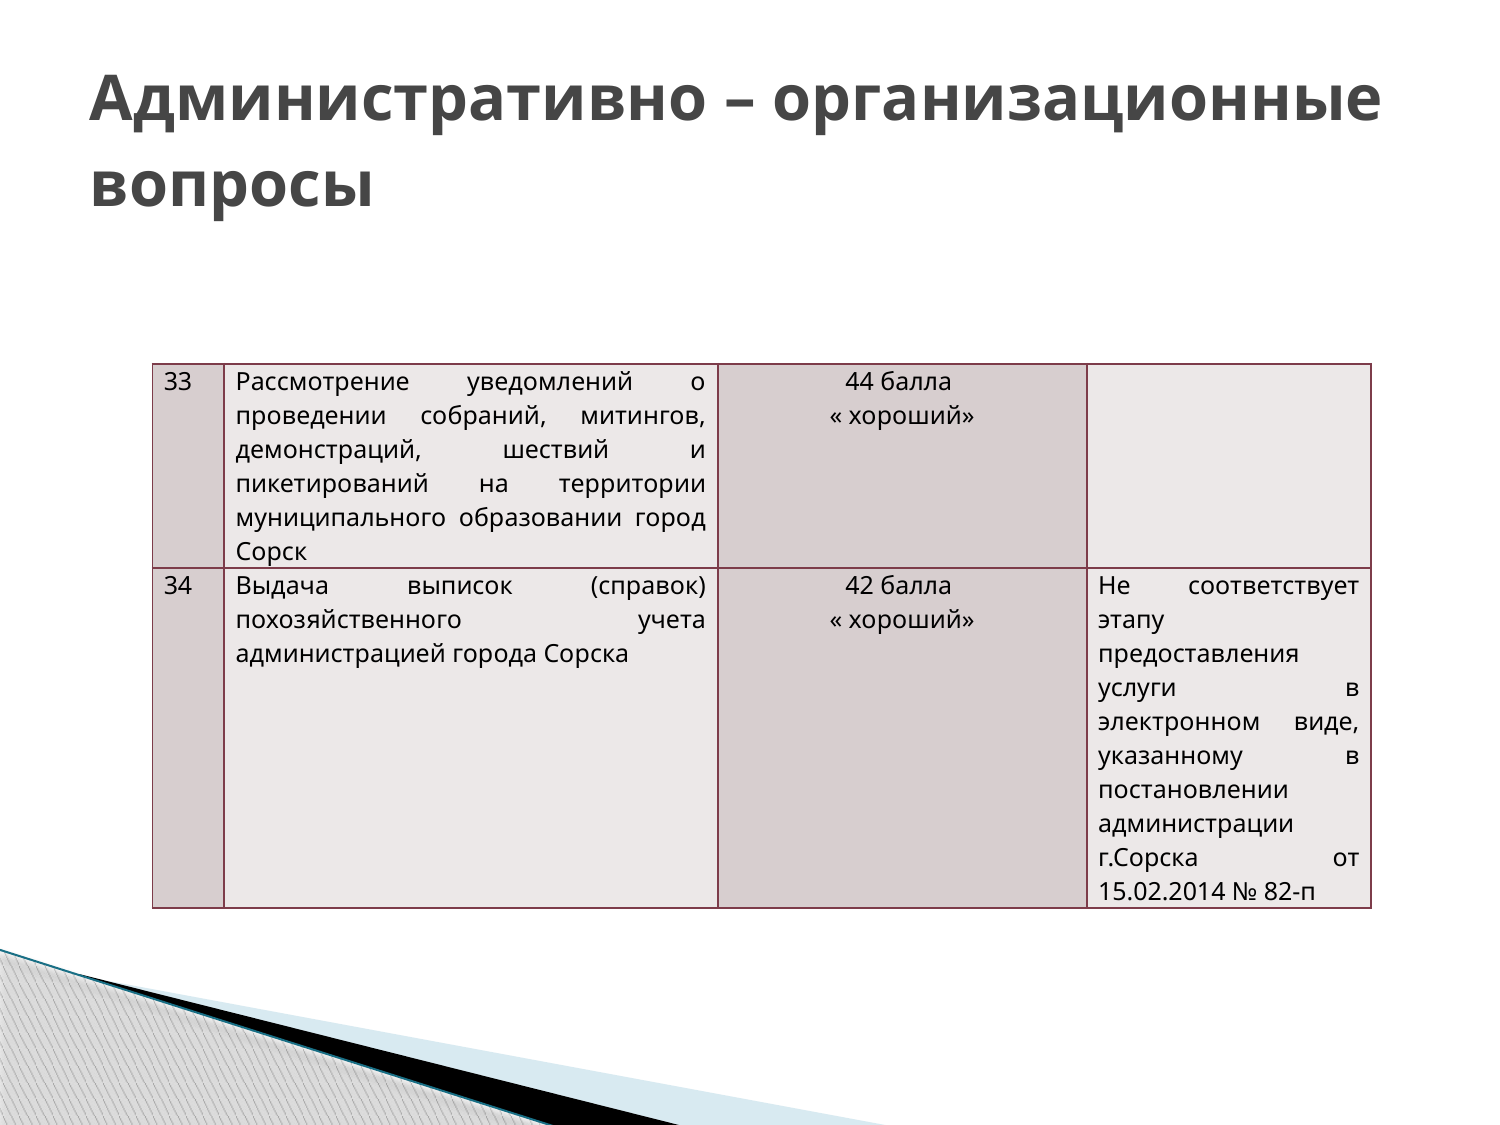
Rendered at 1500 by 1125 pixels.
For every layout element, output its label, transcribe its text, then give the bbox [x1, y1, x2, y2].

table_cell Выдача выписок (справок) похозяйственного учета администрацией города Сорска [225, 569, 717, 907]
title Административно – организационные вопросы [75, 45, 1425, 233]
table_cell 42 балла « хороший» [719, 569, 1086, 907]
table_header 44 балла « хороший» [719, 365, 1086, 567]
table_header 33 [153, 365, 223, 567]
table_cell 34 [153, 569, 223, 907]
table_cell Не соответствует этапу предоставления услуги в электронном виде, указанному в постановлении администрации г.Сорска от 15.02.2014 № 82-п [1088, 569, 1370, 907]
table_header [1088, 365, 1370, 567]
table_header Рассмотрение уведомлений о проведении собраний, митингов, демонстраций, шествий и пикетирований на территории муниципального образовании город Сорск [225, 365, 717, 567]
